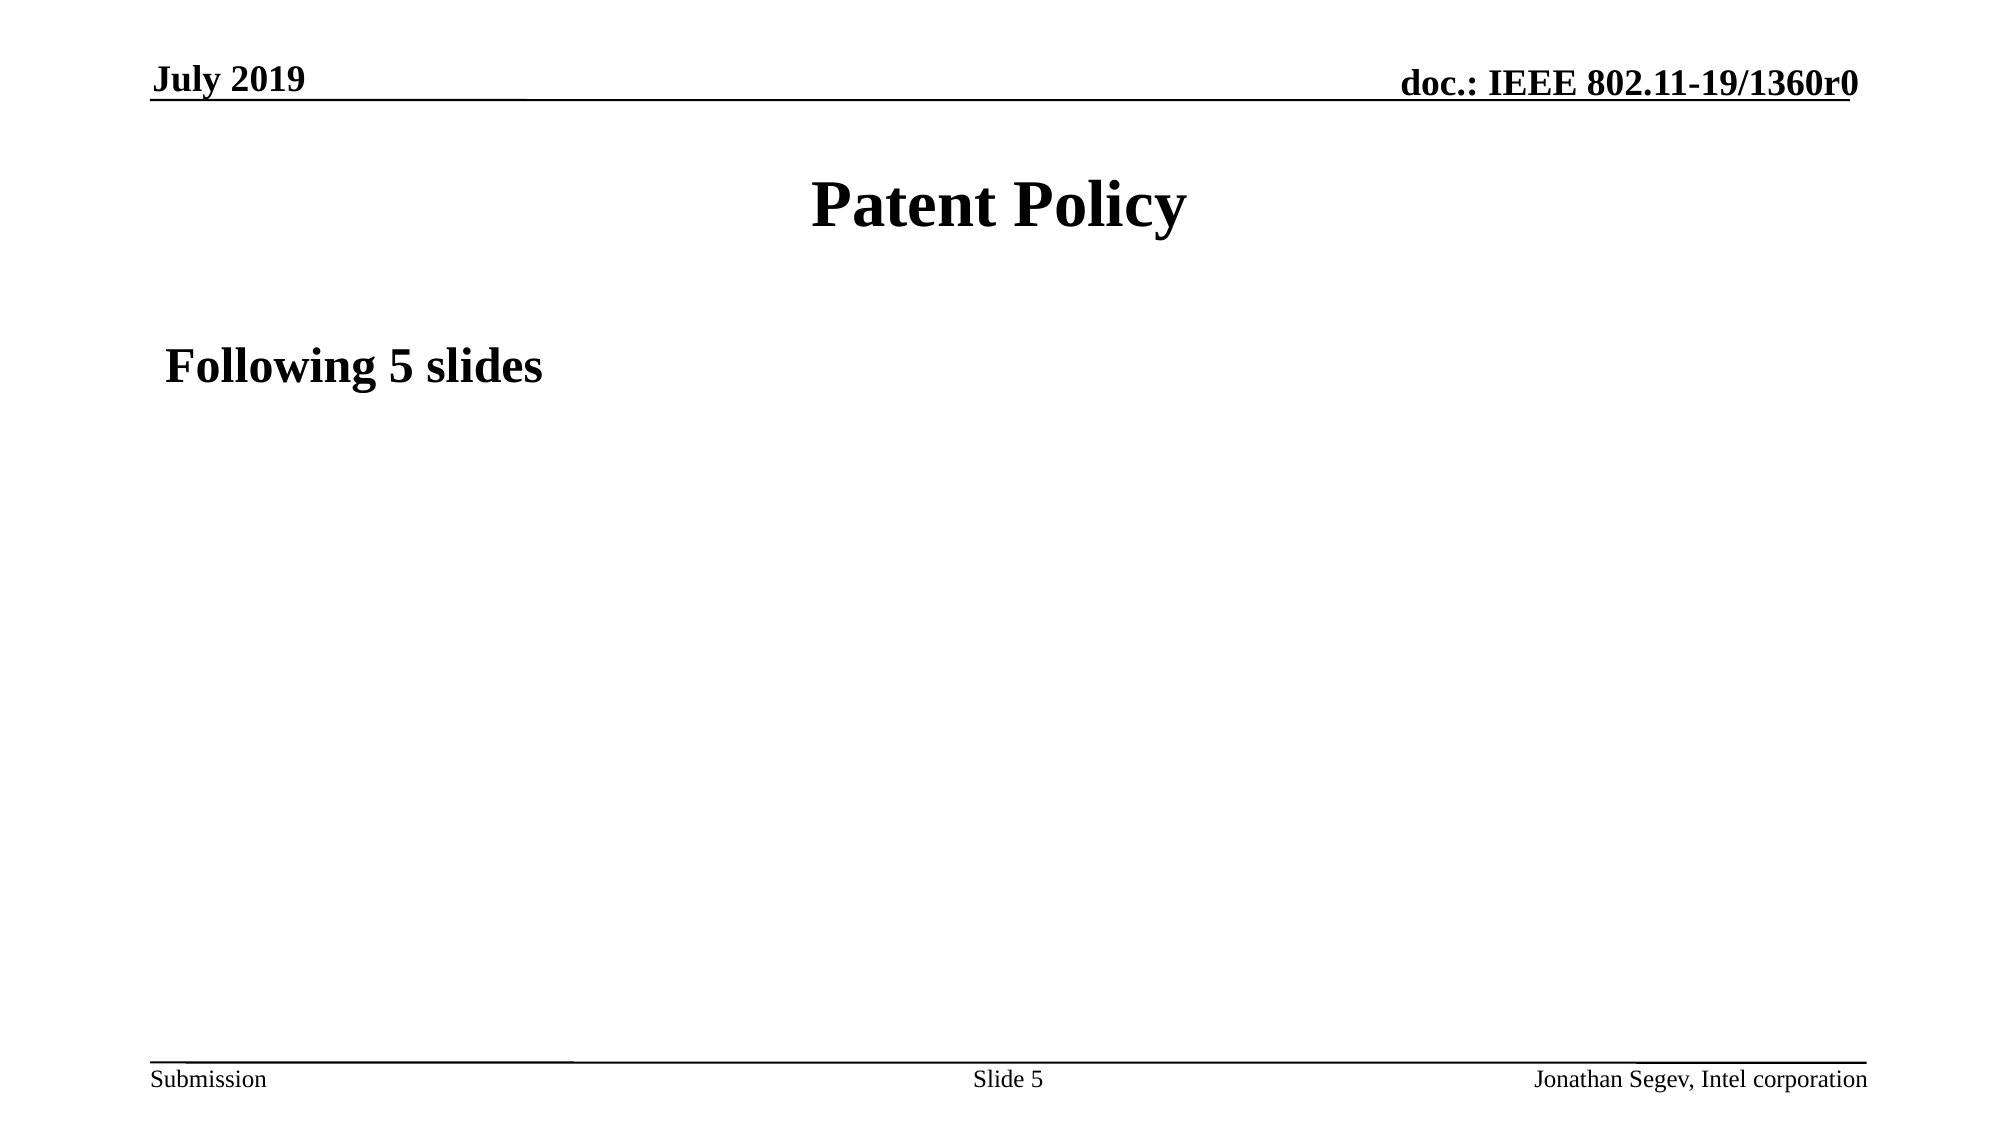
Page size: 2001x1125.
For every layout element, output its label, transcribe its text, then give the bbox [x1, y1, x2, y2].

title Patent Policy [149, 112, 1850, 288]
slide_number Slide 5 [950, 1061, 1067, 1123]
footer Jonathan Segev, Intel corporation [1171, 1061, 1869, 1093]
list Following 5 slides [149, 324, 1850, 1000]
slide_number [152, 54, 563, 100]
